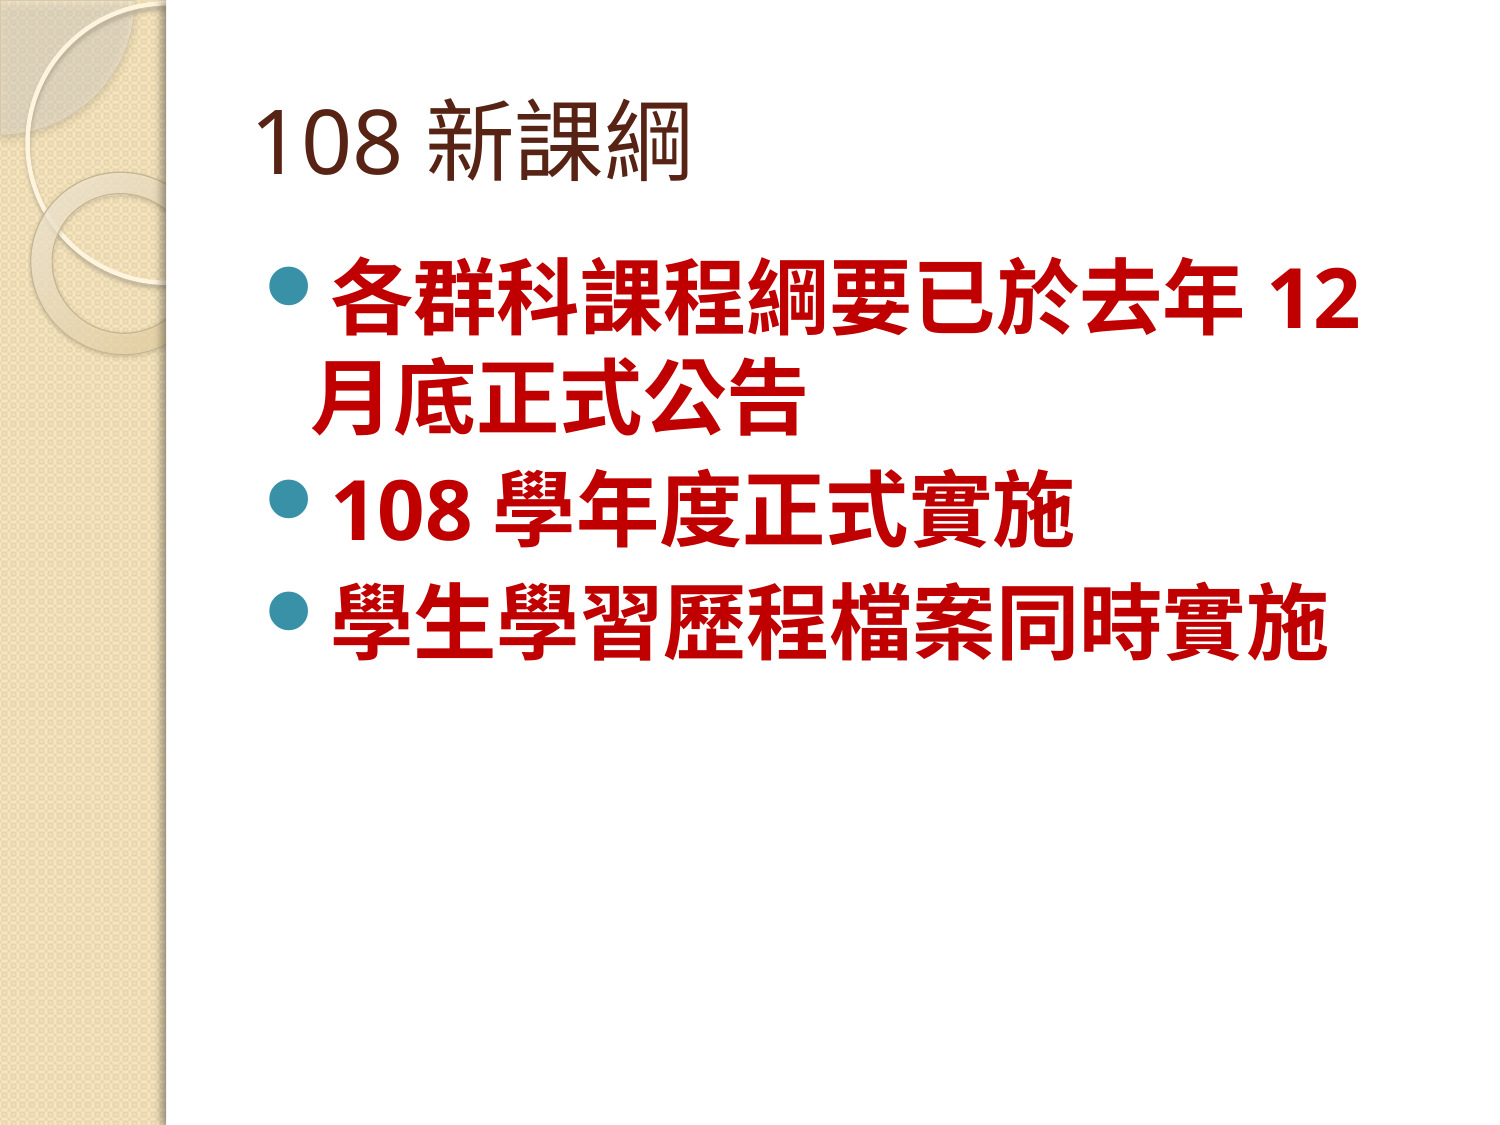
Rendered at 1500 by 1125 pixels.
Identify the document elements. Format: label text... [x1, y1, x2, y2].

title 108新課綱 [235, 45, 1466, 233]
list 各群科課程綱要已於去年12月底正式公告 108學年度正式實施 學生學習歷程檔案同時實施 [235, 237, 1466, 1026]
